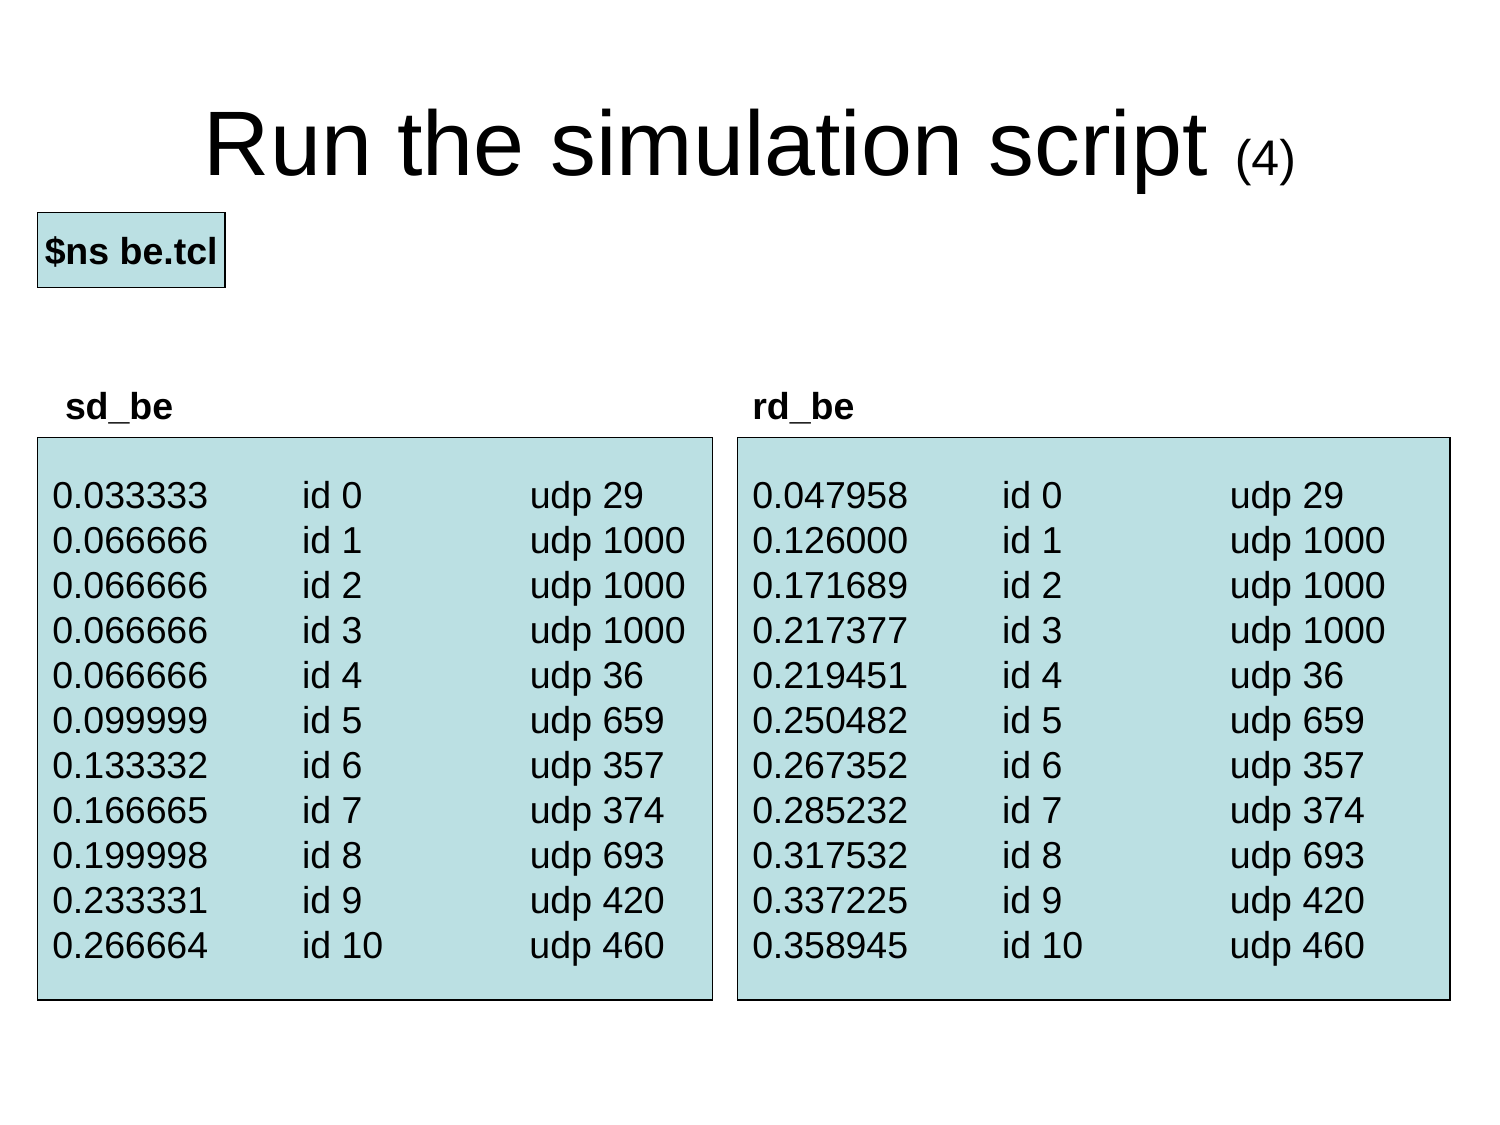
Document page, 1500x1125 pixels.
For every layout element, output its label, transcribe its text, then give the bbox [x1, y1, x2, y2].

text_box 0.033333 id 0 udp 29 0.066666 id 1 udp 1000 0.066666 id 2 udp 1000 0.066666 id 3 udp 1000 0.066666 id 4 udp 36 0.099999 id 5 udp 659 0.133332 id 6 udp 357 0.166665 id 7 udp 374 0.199998 id 8 udp 693 0.233331 id 9 udp 420 0.266664 id 10 udp 460 [37, 437, 713, 1000]
text_box sd_be [50, 374, 189, 435]
text_box 0.047958 id 0 udp 29 0.126000 id 1 udp 1000 0.171689 id 2 udp 1000 0.217377 id 3 udp 1000 0.219451 id 4 udp 36 0.250482 id 5 udp 659 0.267352 id 6 udp 357 0.285232 id 7 udp 374 0.317532 id 8 udp 693 0.337225 id 9 udp 420 0.358945 id 10 udp 460 [737, 437, 1450, 1000]
text_box $ns be.tcl [37, 212, 225, 288]
text_box rd_be [737, 374, 870, 435]
title Run the simulation script (4) [74, 44, 1426, 233]
